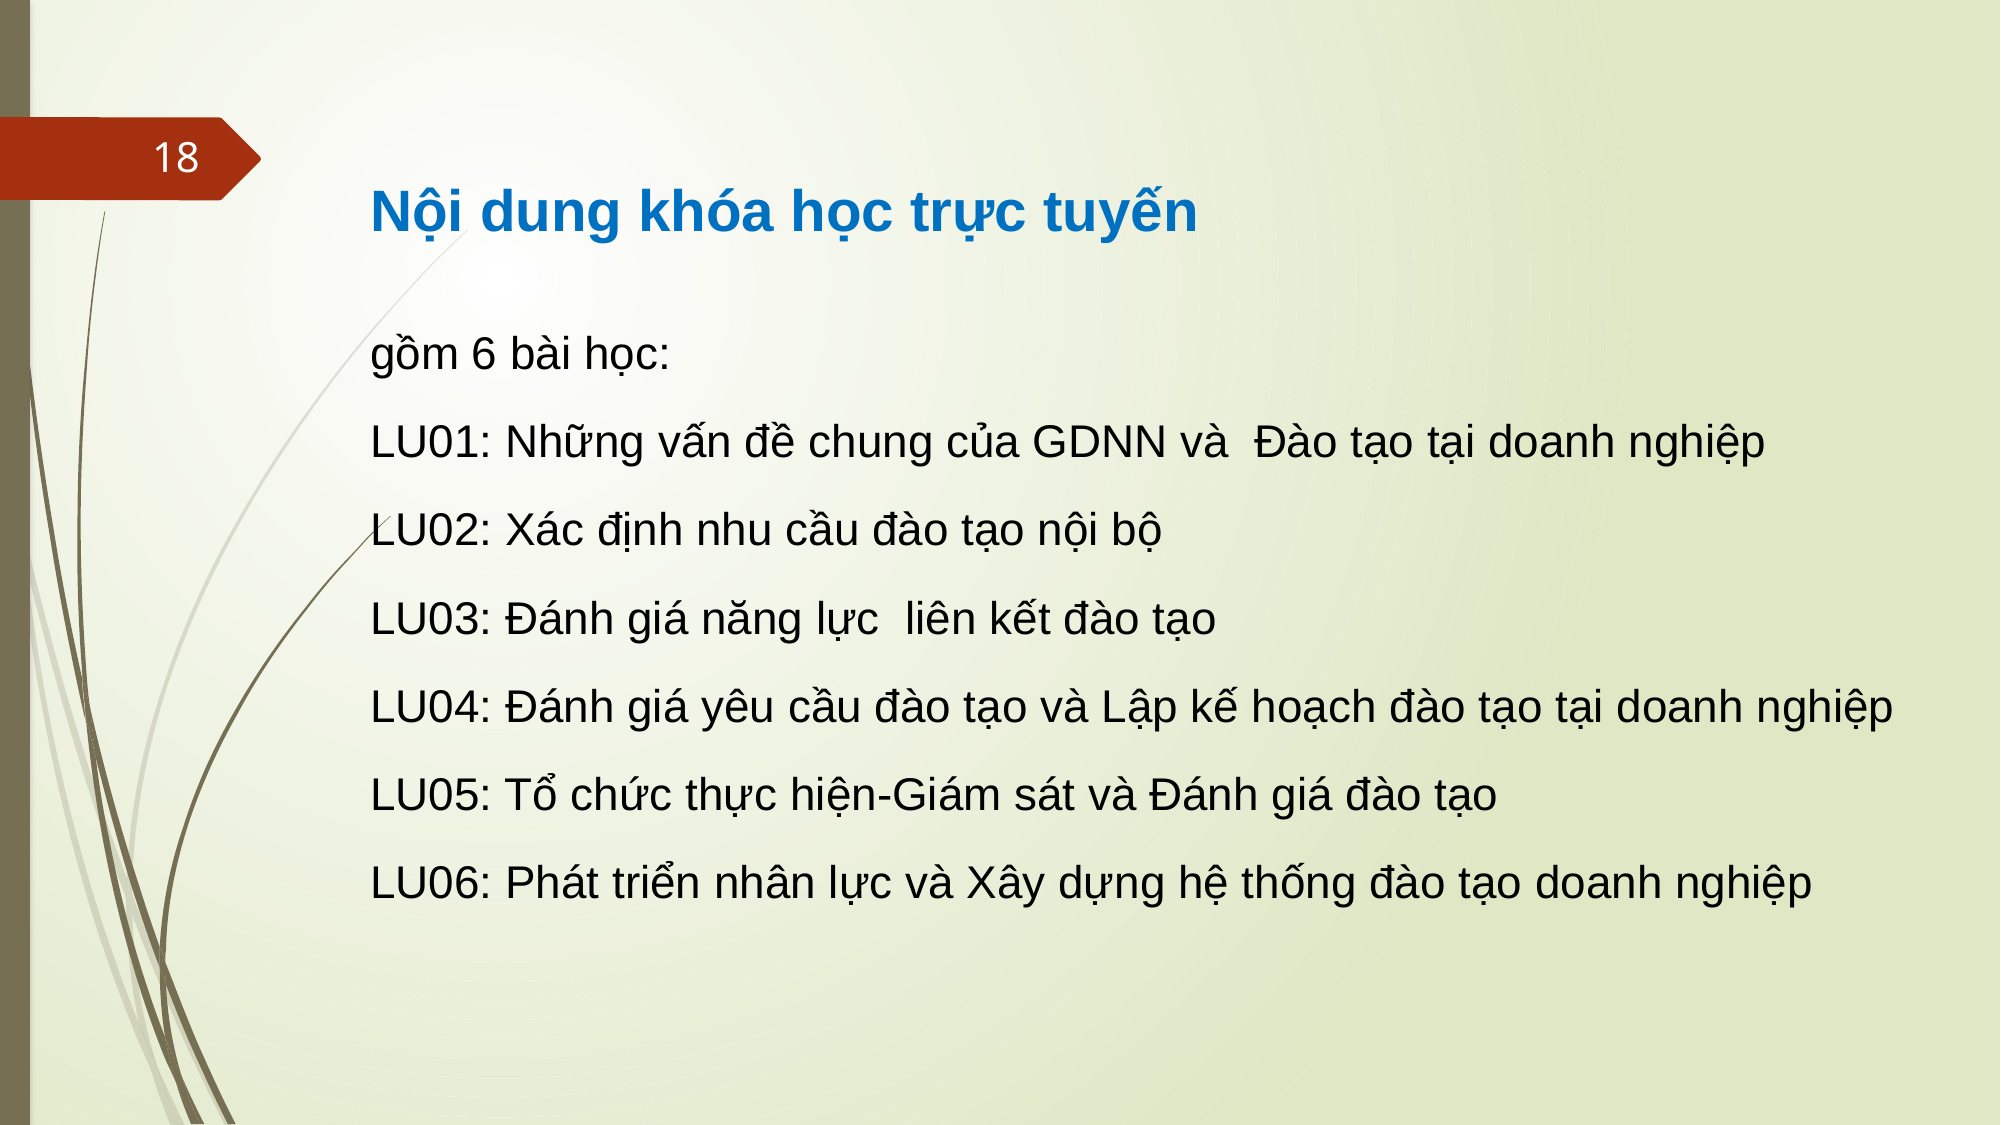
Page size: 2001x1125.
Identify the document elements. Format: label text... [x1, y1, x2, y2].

slide_number 18 [87, 129, 216, 190]
text_box Nội dung khóa học trực tuyến gồm 6 bài học: LU01: Những vấn đề chung của GDNN và Đào tạo tại doanh nghiệp LU02: Xác định nhu cầu đào tạo nội bộ LU03: Đánh giá năng lực liên kết đào tạo LU04: Đánh giá yêu cầu đào tạo và Lập kế hoạch đào tạo tại doanh nghiệp LU05: Tổ chức thực hiện-Giám sát và Đánh giá đào tạo LU06: Phát triển nhân lực và Xây dựng hệ thống đào tạo doanh nghiệp [355, 165, 2000, 988]
